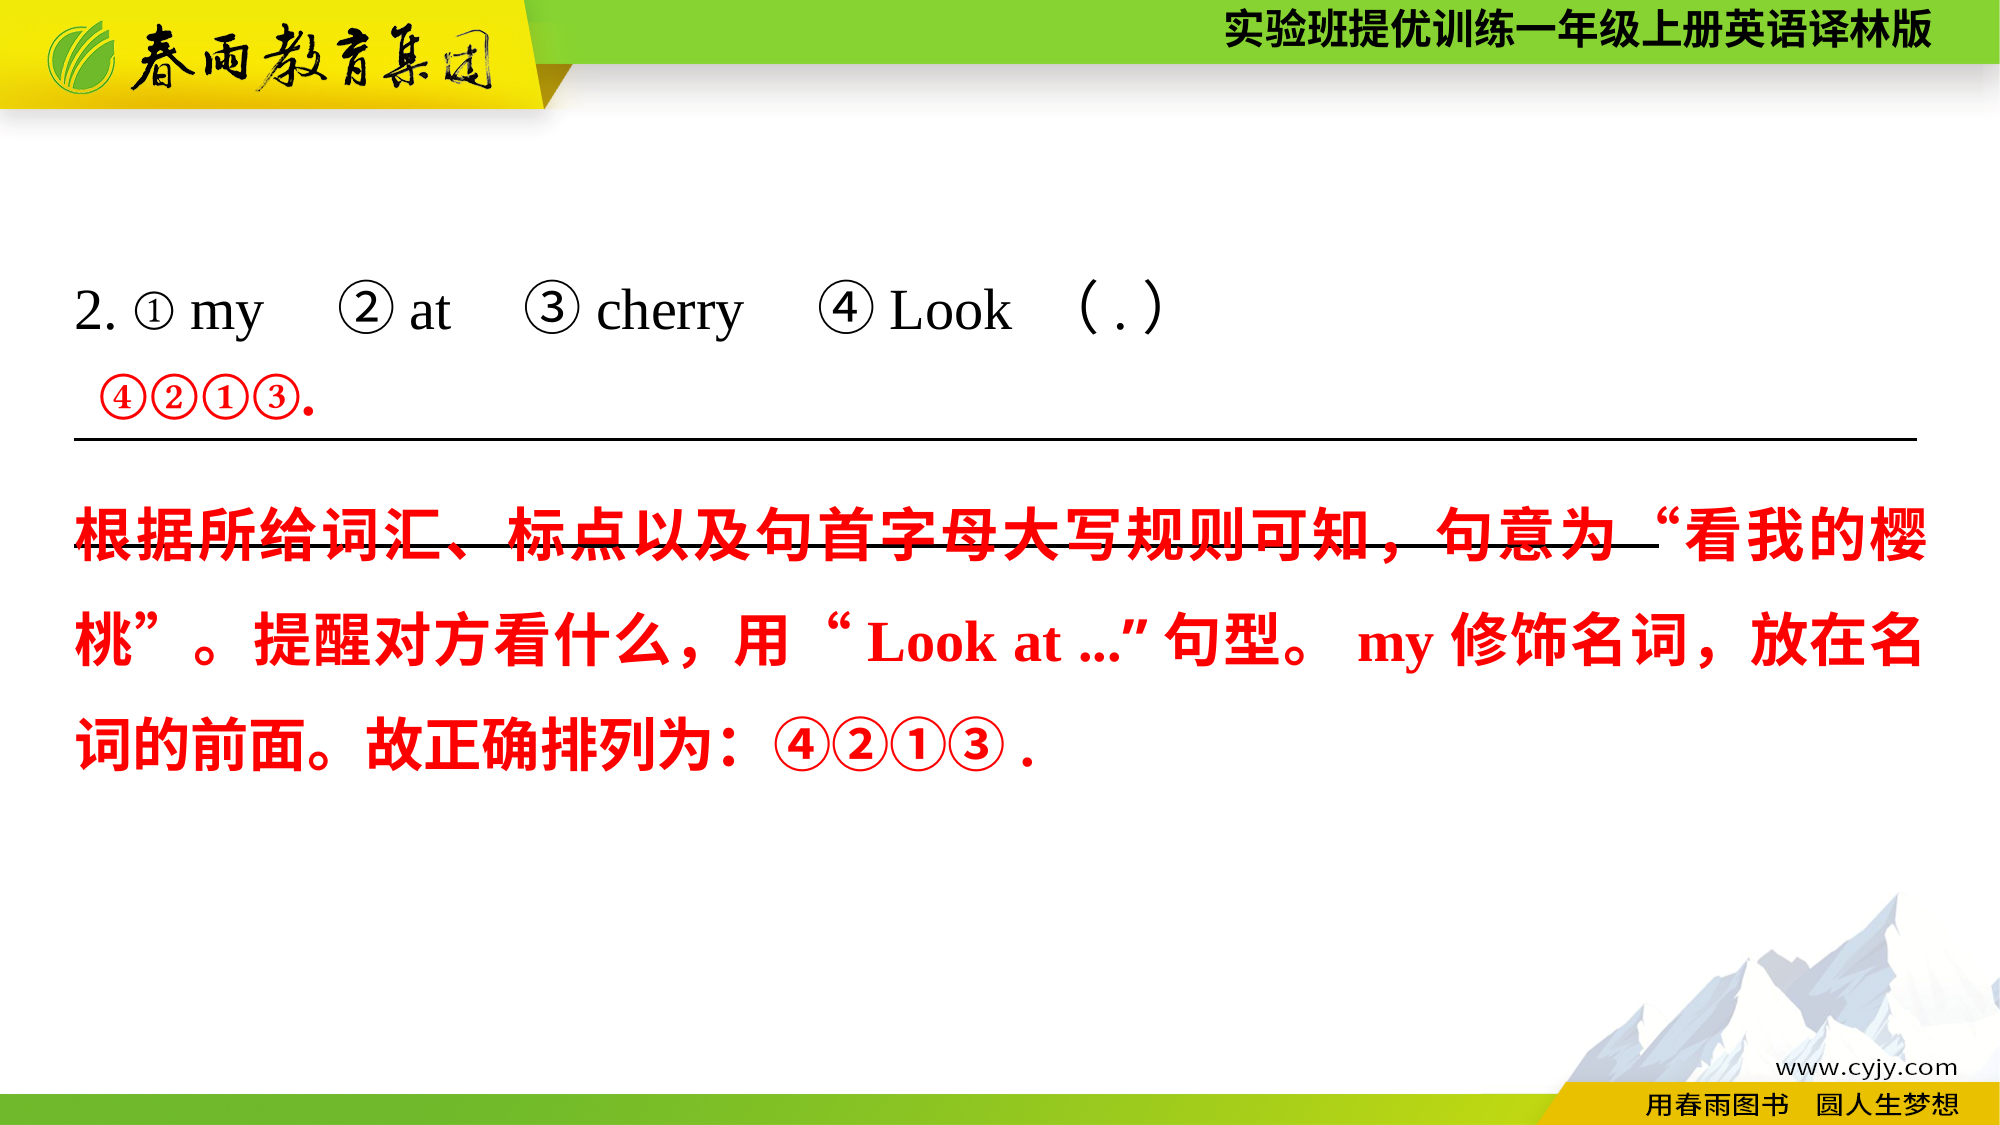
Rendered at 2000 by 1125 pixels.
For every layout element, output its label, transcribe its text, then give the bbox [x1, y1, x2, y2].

list 2. ①my ②at ③cherry ④Look （.） _______________________________________________________________ [59, 228, 1944, 443]
text_box ④②①③. [83, 349, 332, 435]
picture [0, 0, 2000, 1125]
text_box 根据所给词汇、标点以及句首字母大写规则可知，句意为“看我的樱桃”。提醒对方看什么，用“Look at ...”句型。my修饰名词，放在名词的前面。故正确排列为：④②①③. [59, 455, 1944, 786]
